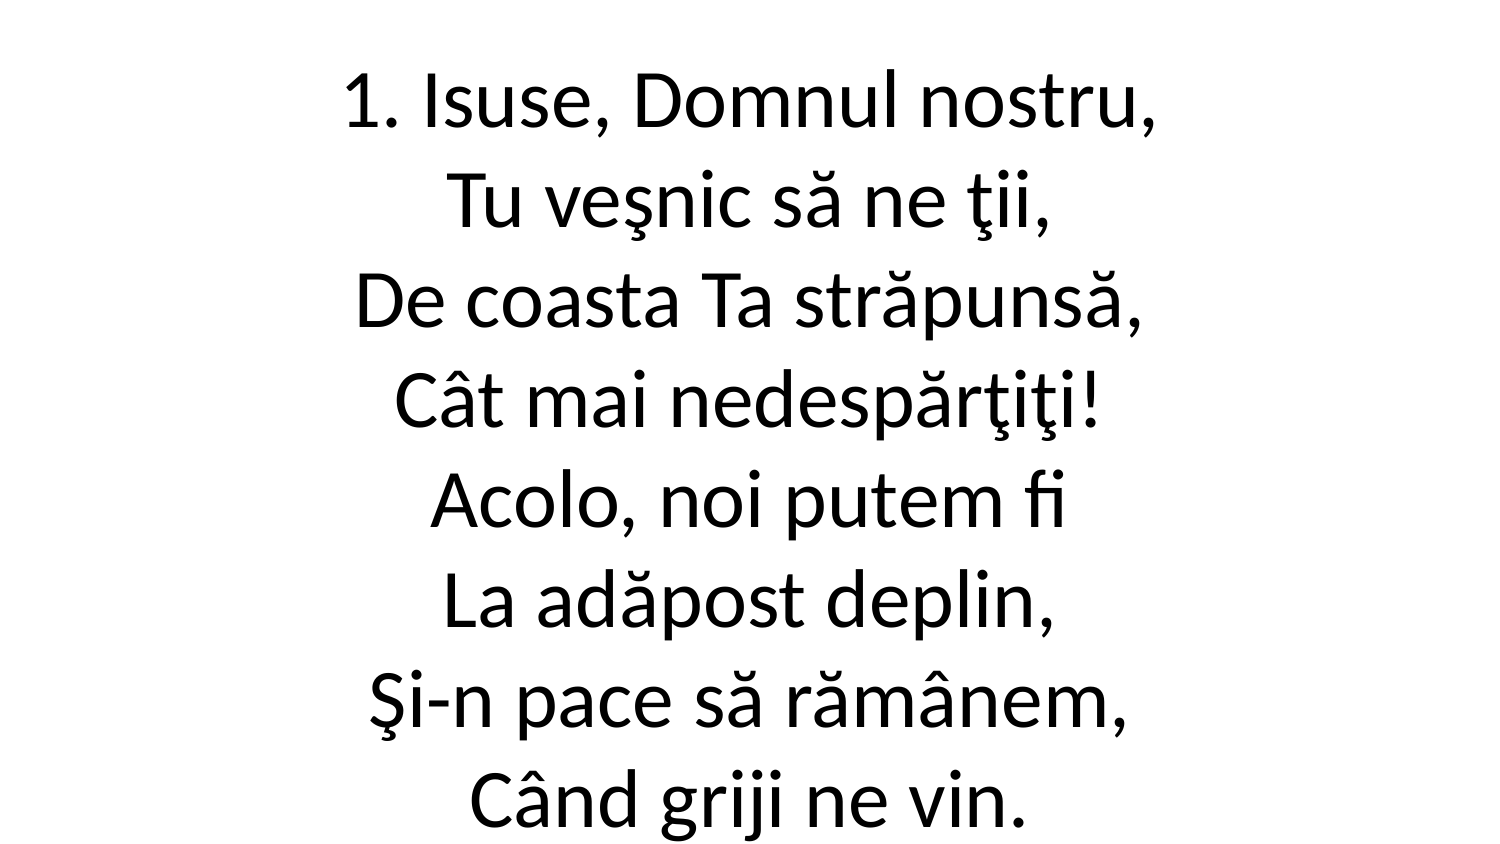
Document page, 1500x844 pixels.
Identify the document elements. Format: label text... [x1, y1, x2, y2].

text_box 1. Isuse, Domnul nostru, Tu veşnic să ne ţii, De coasta Ta străpunsă, Cât mai nedespărţiţi! Acolo, noi putem fi La adăpost deplin, Şi-n pace să rămânem, Când griji ne vin. [324, 0, 1176, 844]
